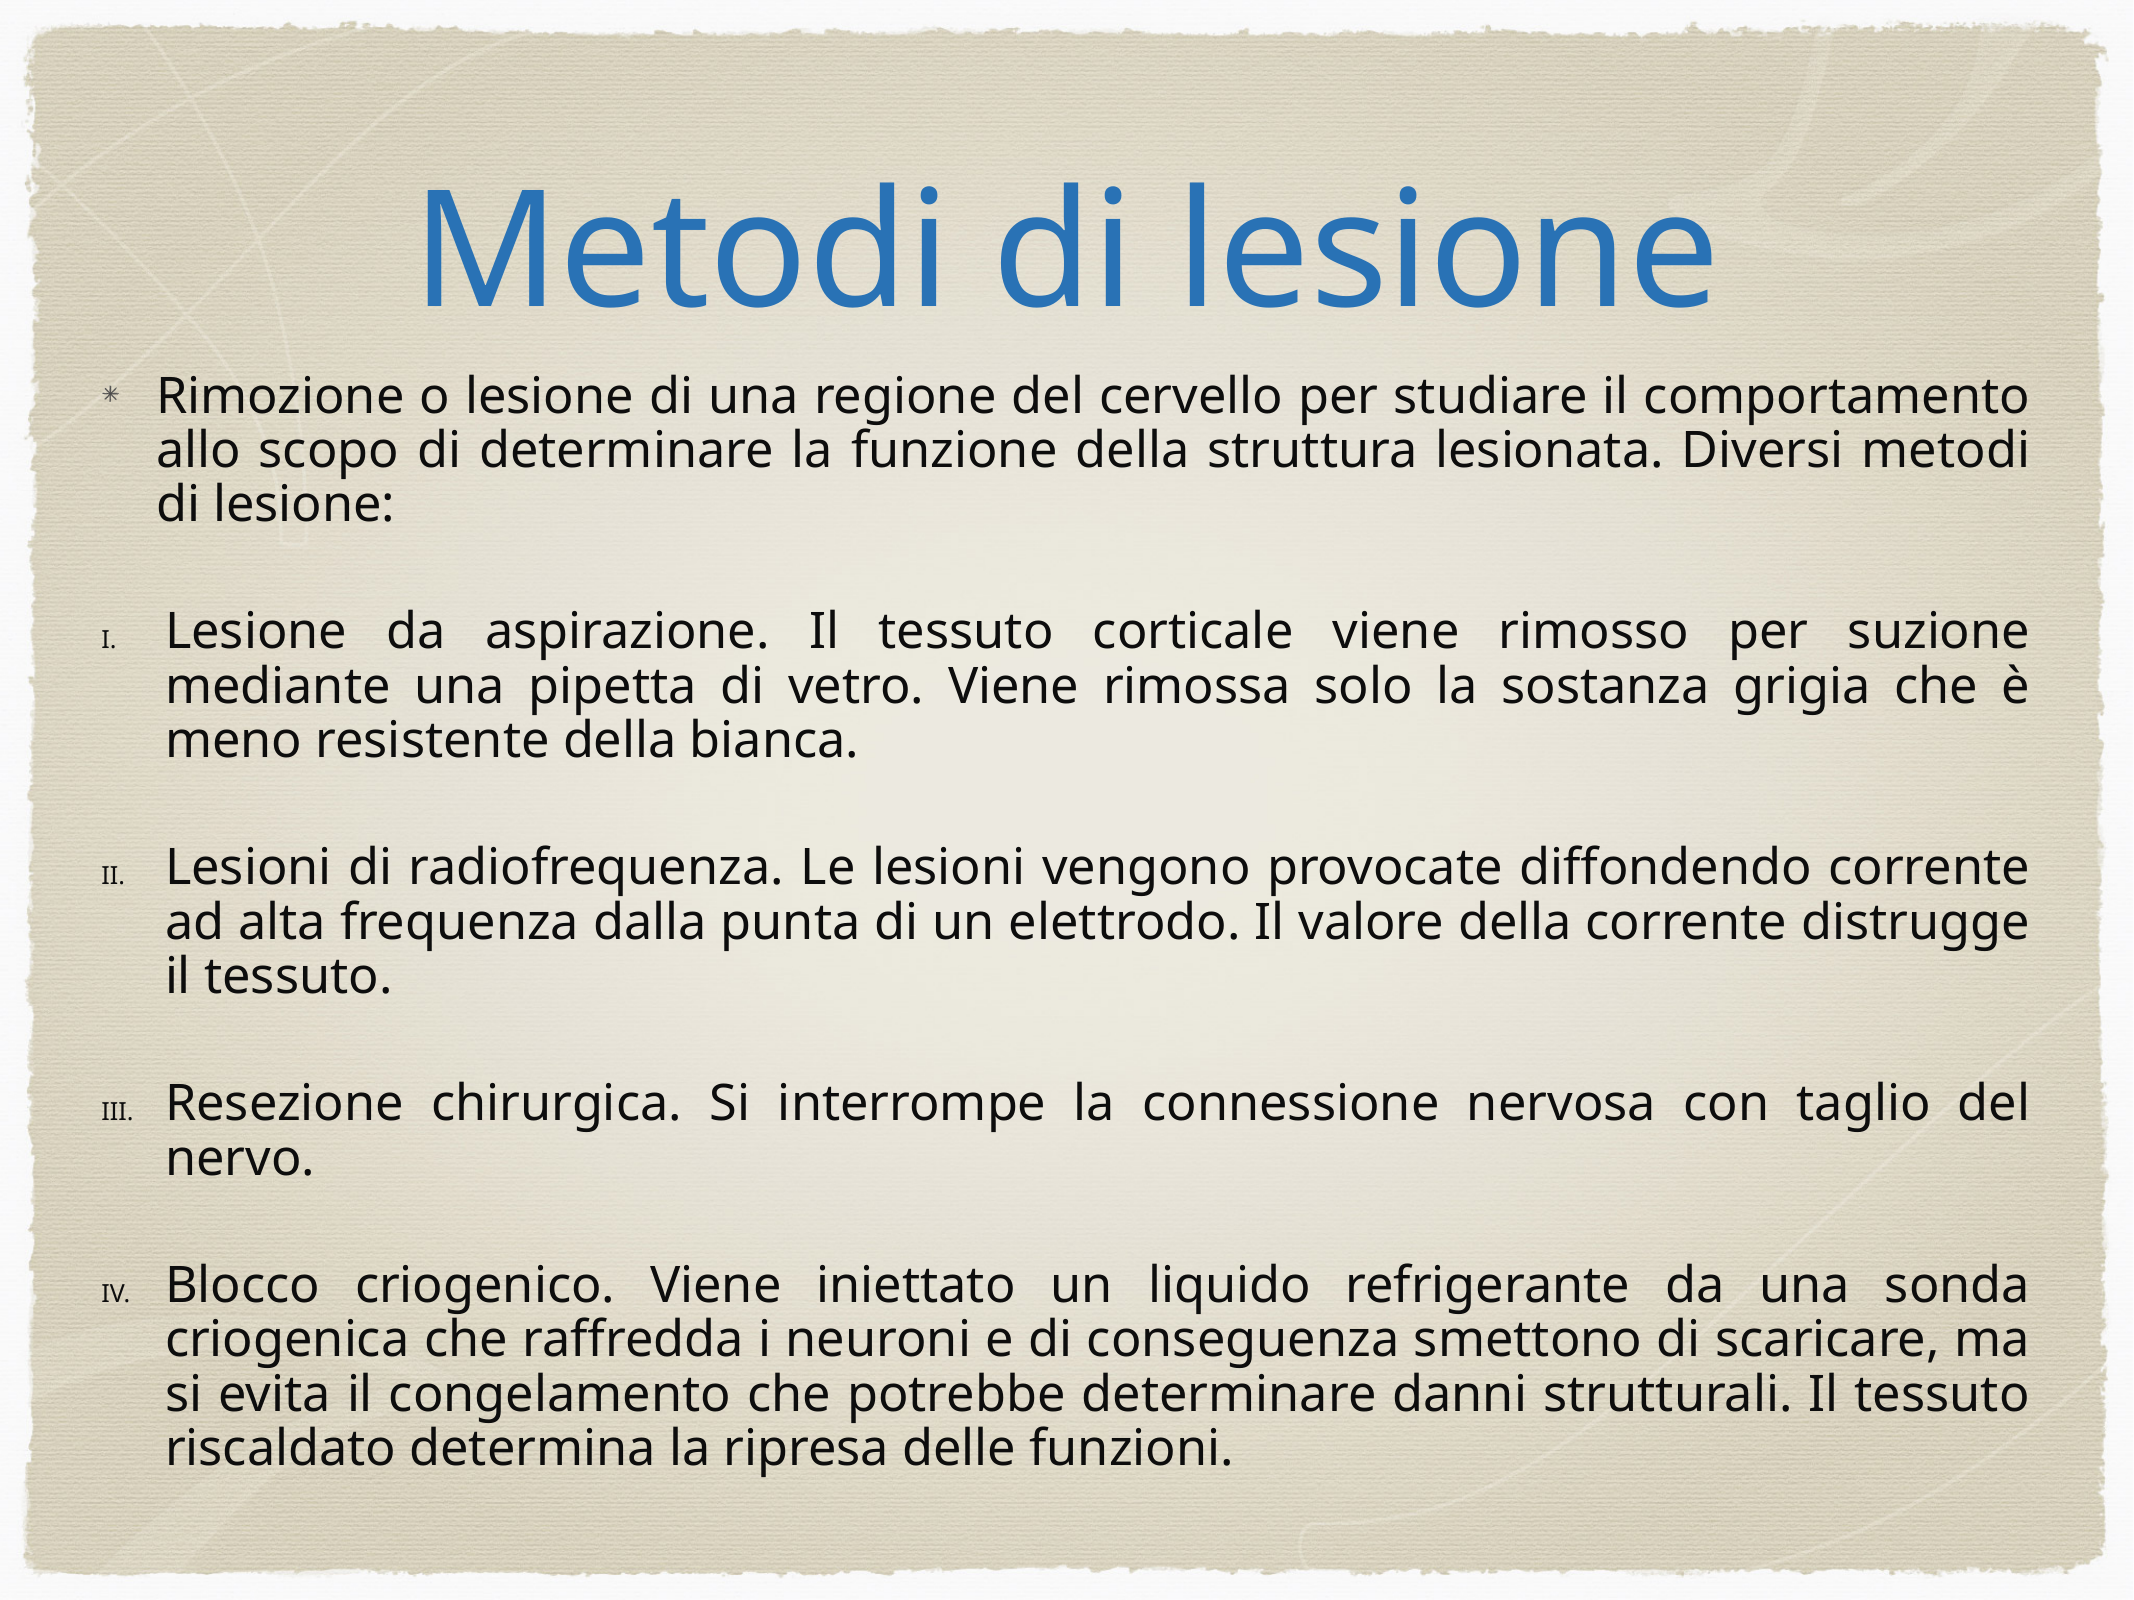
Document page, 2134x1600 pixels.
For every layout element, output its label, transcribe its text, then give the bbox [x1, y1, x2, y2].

list Rimozione o lesione di una regione del cervello per studiare il comportamento allo scopo di determinare la funzione della struttura lesionata. Diversi metodi di lesione: Lesione da aspirazione. Il tessuto corticale viene rimosso per suzione mediante una pipetta di vetro. Viene rimossa solo la sostanza grigia che è meno resistente della bianca. Lesioni di radiofrequenza. Le lesioni vengono provocate diffondendo corrente ad alta frequenza dalla punta di un elettrodo. Il valore della corrente distrugge il tessuto. Resezione chirurgica. Si interrompe la connessione nervosa con taglio del nervo. Blocco criogenico. Viene iniettato un liquido refrigerante da una sonda criogenica che raffredda i neuroni e di conseguenza smettono di scaricare, ma si evita il congelamento che potrebbe determinare danni strutturali. Il tessuto riscaldato determina la ripresa delle funzioni. [100, 364, 2033, 1482]
title Metodi di lesione [128, 41, 2005, 364]
picture [0, 0, 2134, 1600]
